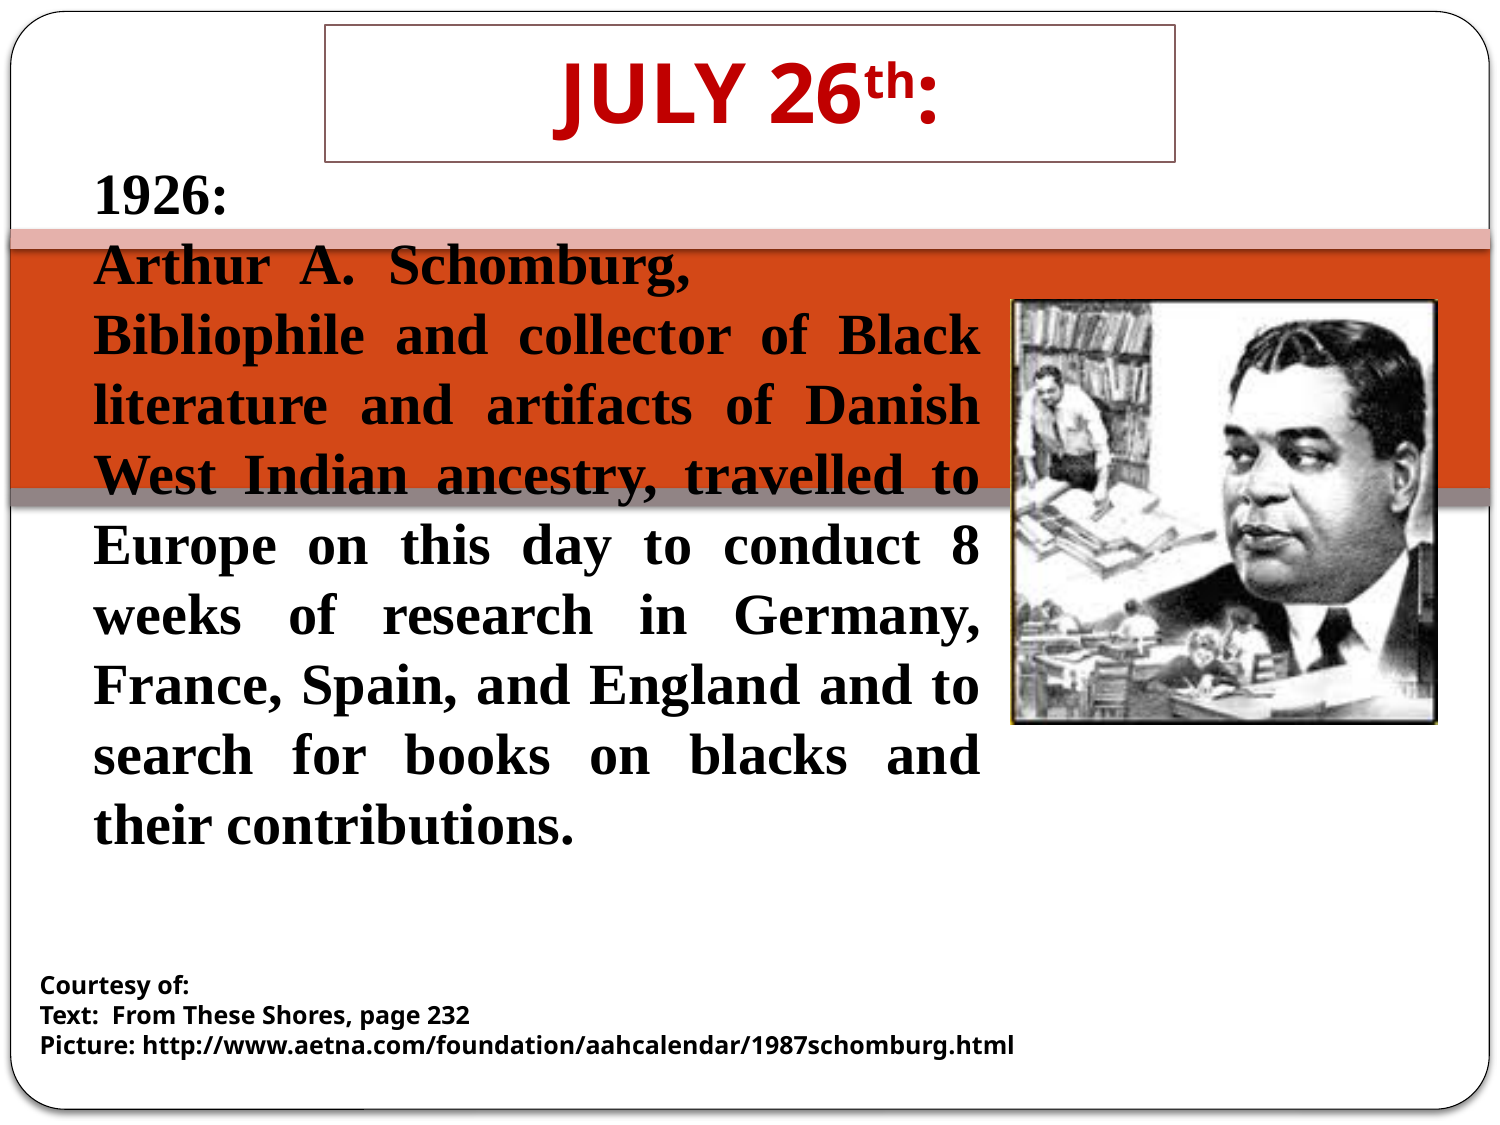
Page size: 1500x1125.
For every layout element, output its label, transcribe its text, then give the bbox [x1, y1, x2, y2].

title JULY 26th: [324, 24, 1176, 163]
text_box Courtesy of: Text: From These Shores, page 232 Picture: http://www.aetna.com/foundation/aahcalendar/1987schomburg.html [24, 962, 1300, 1068]
picture [1009, 299, 1438, 726]
text_box 1926: Arthur A. Schomburg, Bibliophile and collector of Black literature and artifacts of Danish West Indian ancestry, travelled to Europe on this day to conduct 8 weeks of research in Germany, France, Spain, and England and to search for books on blacks and their contributions. [87, 149, 988, 900]
